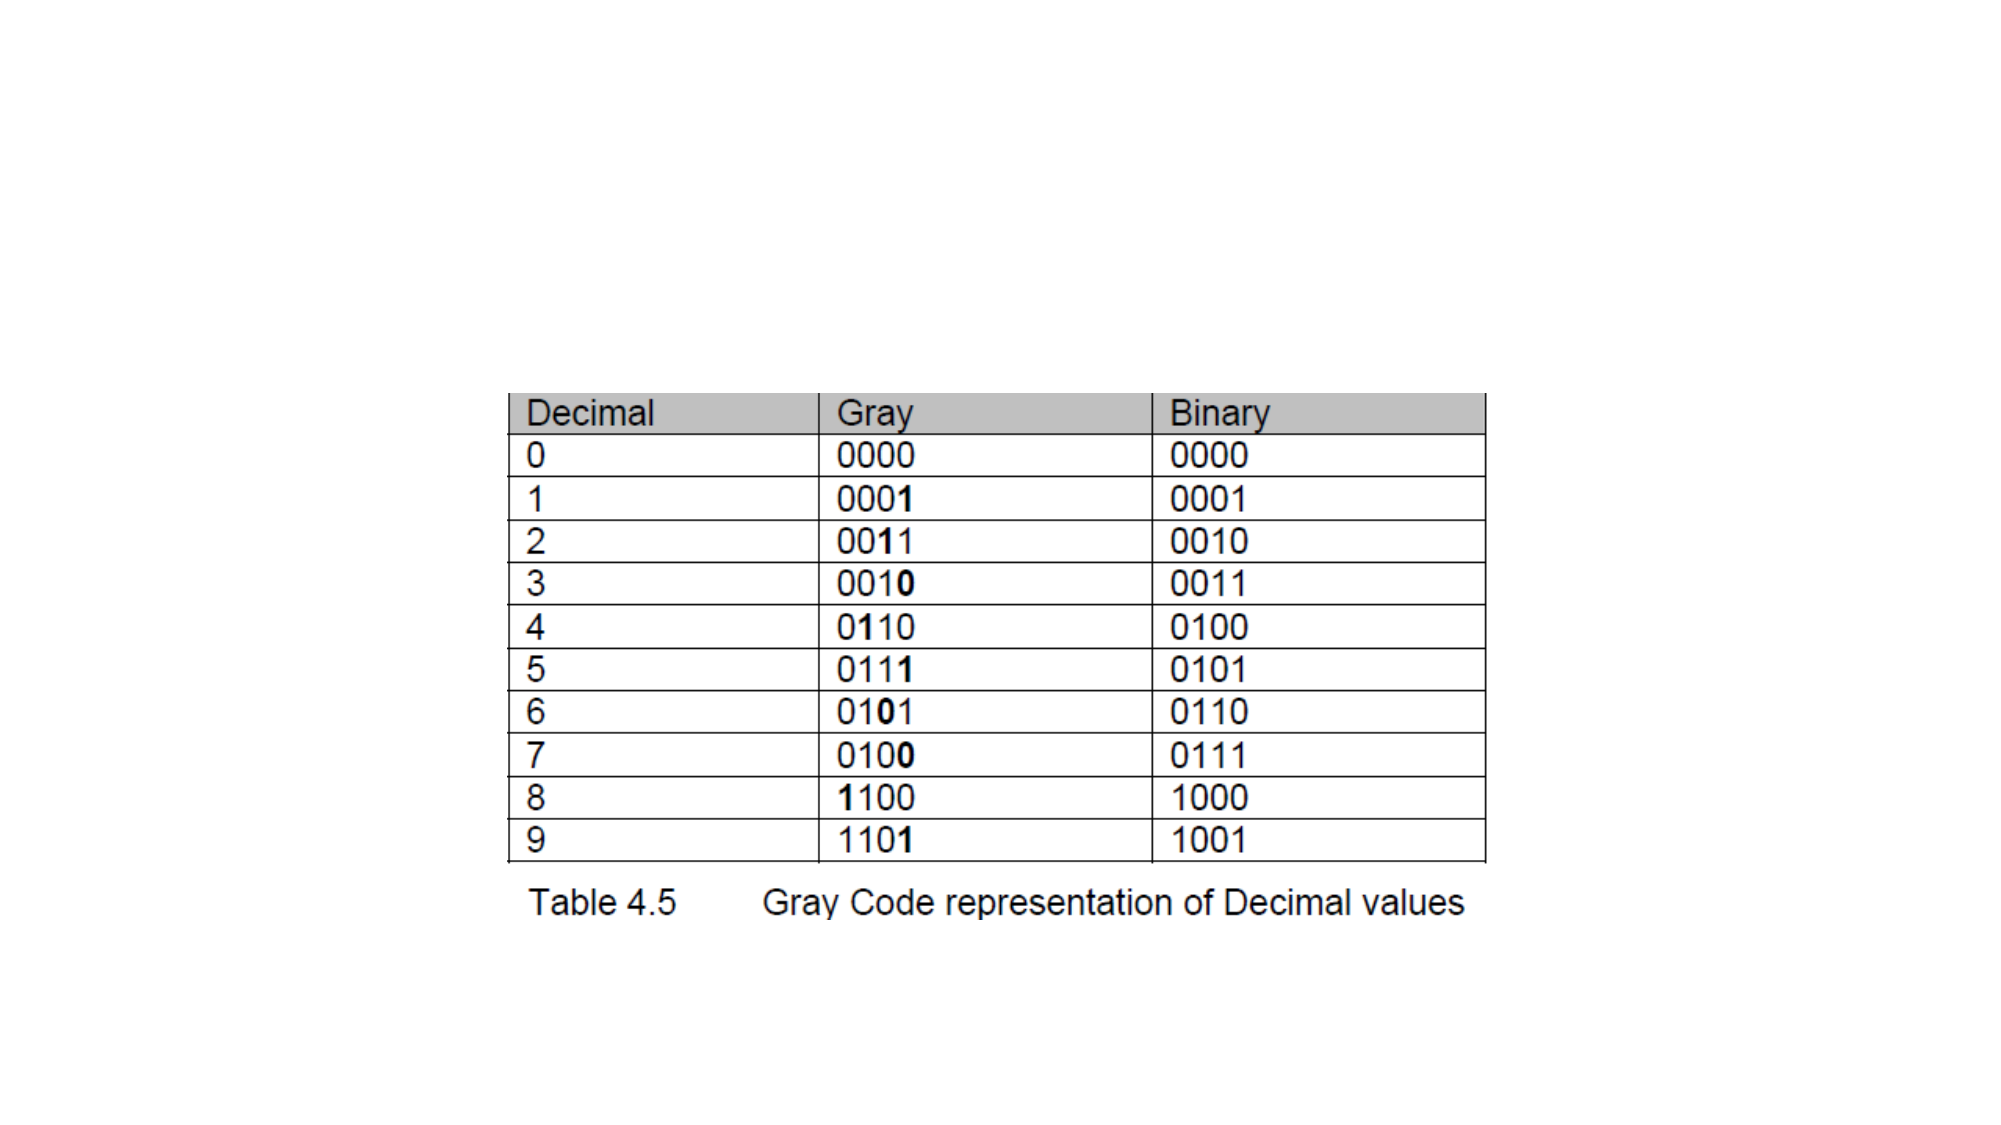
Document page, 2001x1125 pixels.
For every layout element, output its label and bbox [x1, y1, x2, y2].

list [507, 392, 1493, 920]
